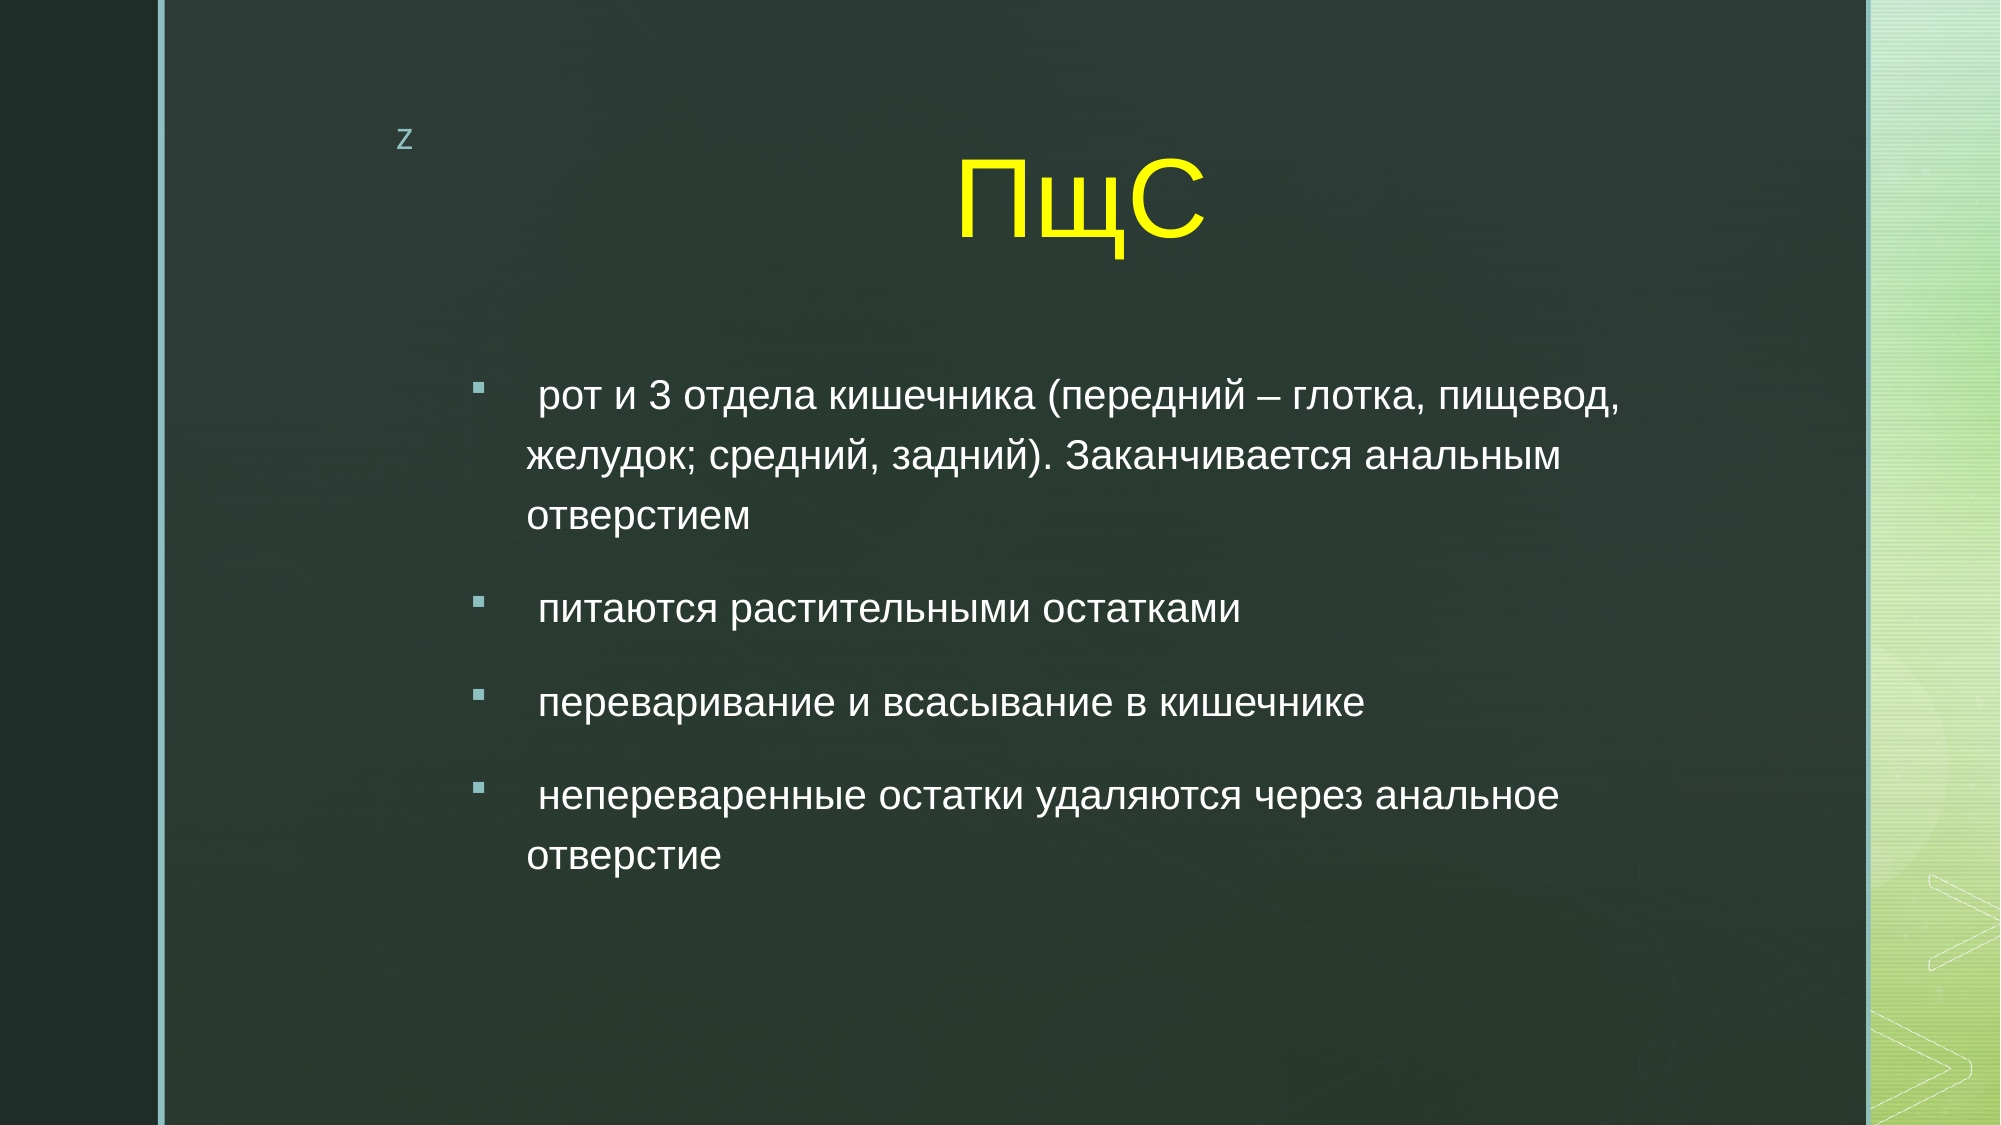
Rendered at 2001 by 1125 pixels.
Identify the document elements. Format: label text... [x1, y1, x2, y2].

list рот и 3 отдела кишечника (передний – глотка, пищевод, желудок; средний, задний). Заканчивается анальным отверстием питаются растительными остатками переваривание и всасывание в кишечнике непереваренные остатки удаляются через анальное отверстие [454, 336, 1734, 993]
picture [1871, 0, 2001, 1125]
title ПщС [428, 132, 1734, 310]
